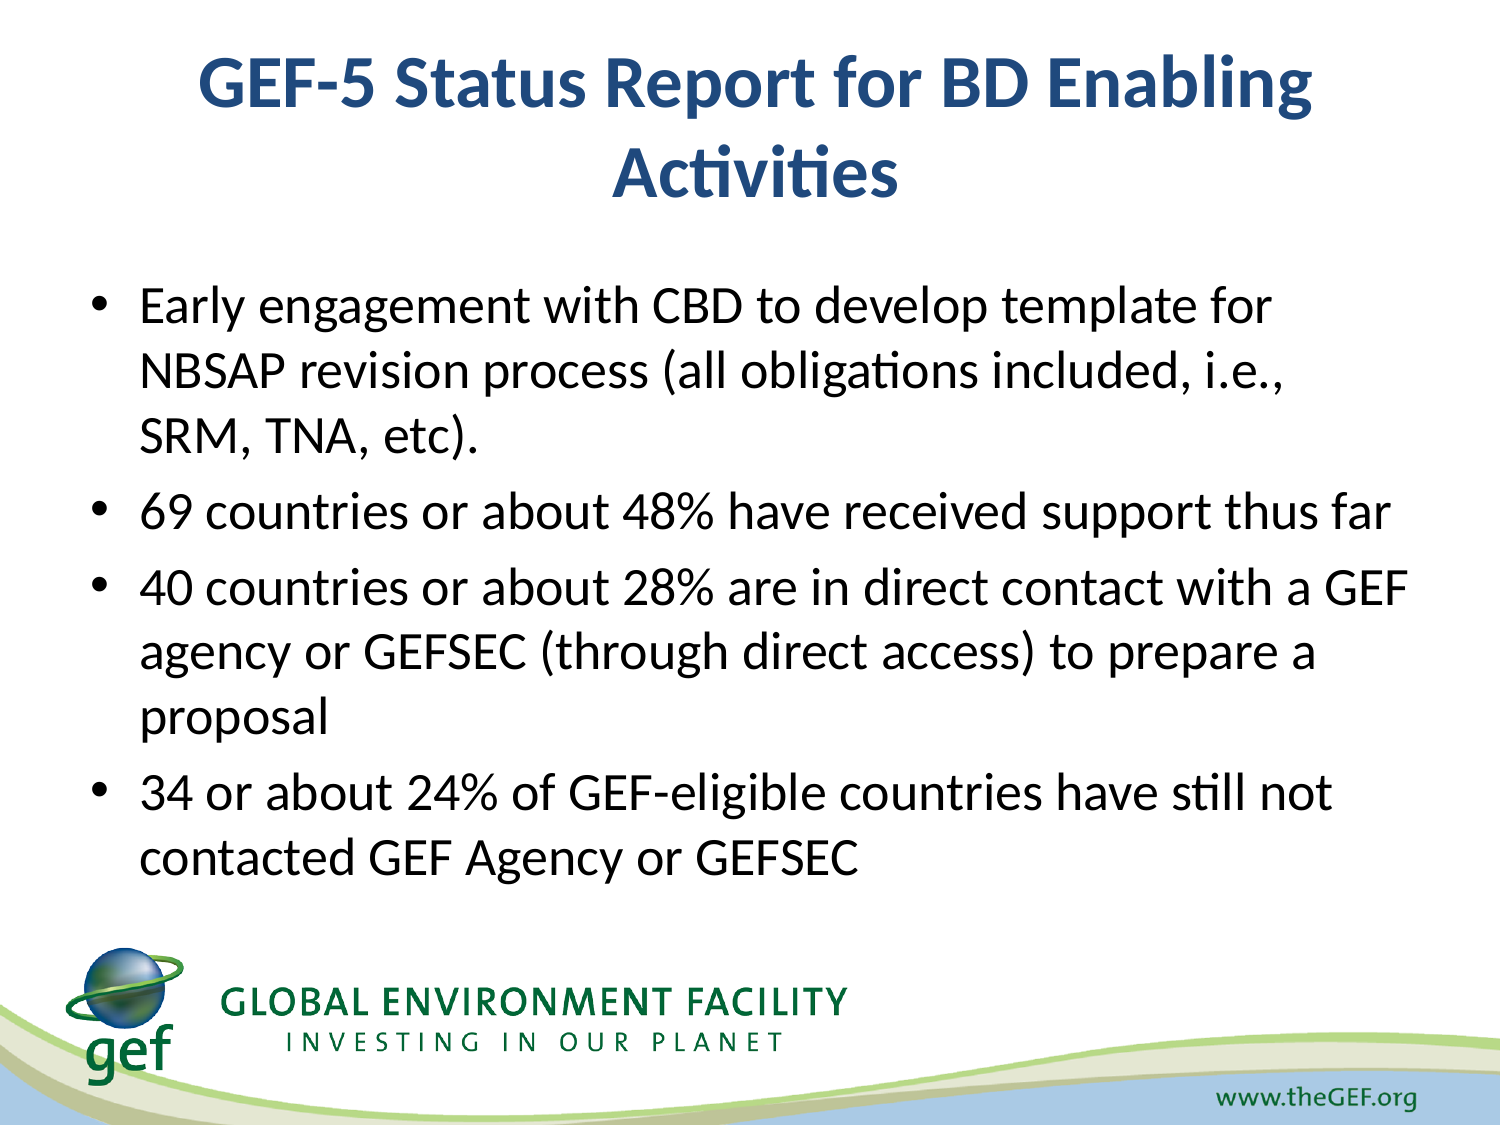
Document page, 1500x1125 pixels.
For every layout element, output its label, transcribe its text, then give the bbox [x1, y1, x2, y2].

list Early engagement with CBD to develop template for NBSAP revision process (all obligations included, i.e., SRM, TNA, etc). 69 countries or about 48% have received support thus far 40 countries or about 28% are in direct contact with a GEF agency or GEFSEC (through direct access) to prepare a proposal 34 or about 24% of GEF-eligible countries have still not contacted GEF Agency or GEFSEC [74, 262, 1426, 951]
title GEF-5 Status Report for BD Enabling Activities [37, 44, 1476, 201]
picture [0, 920, 1500, 1125]
